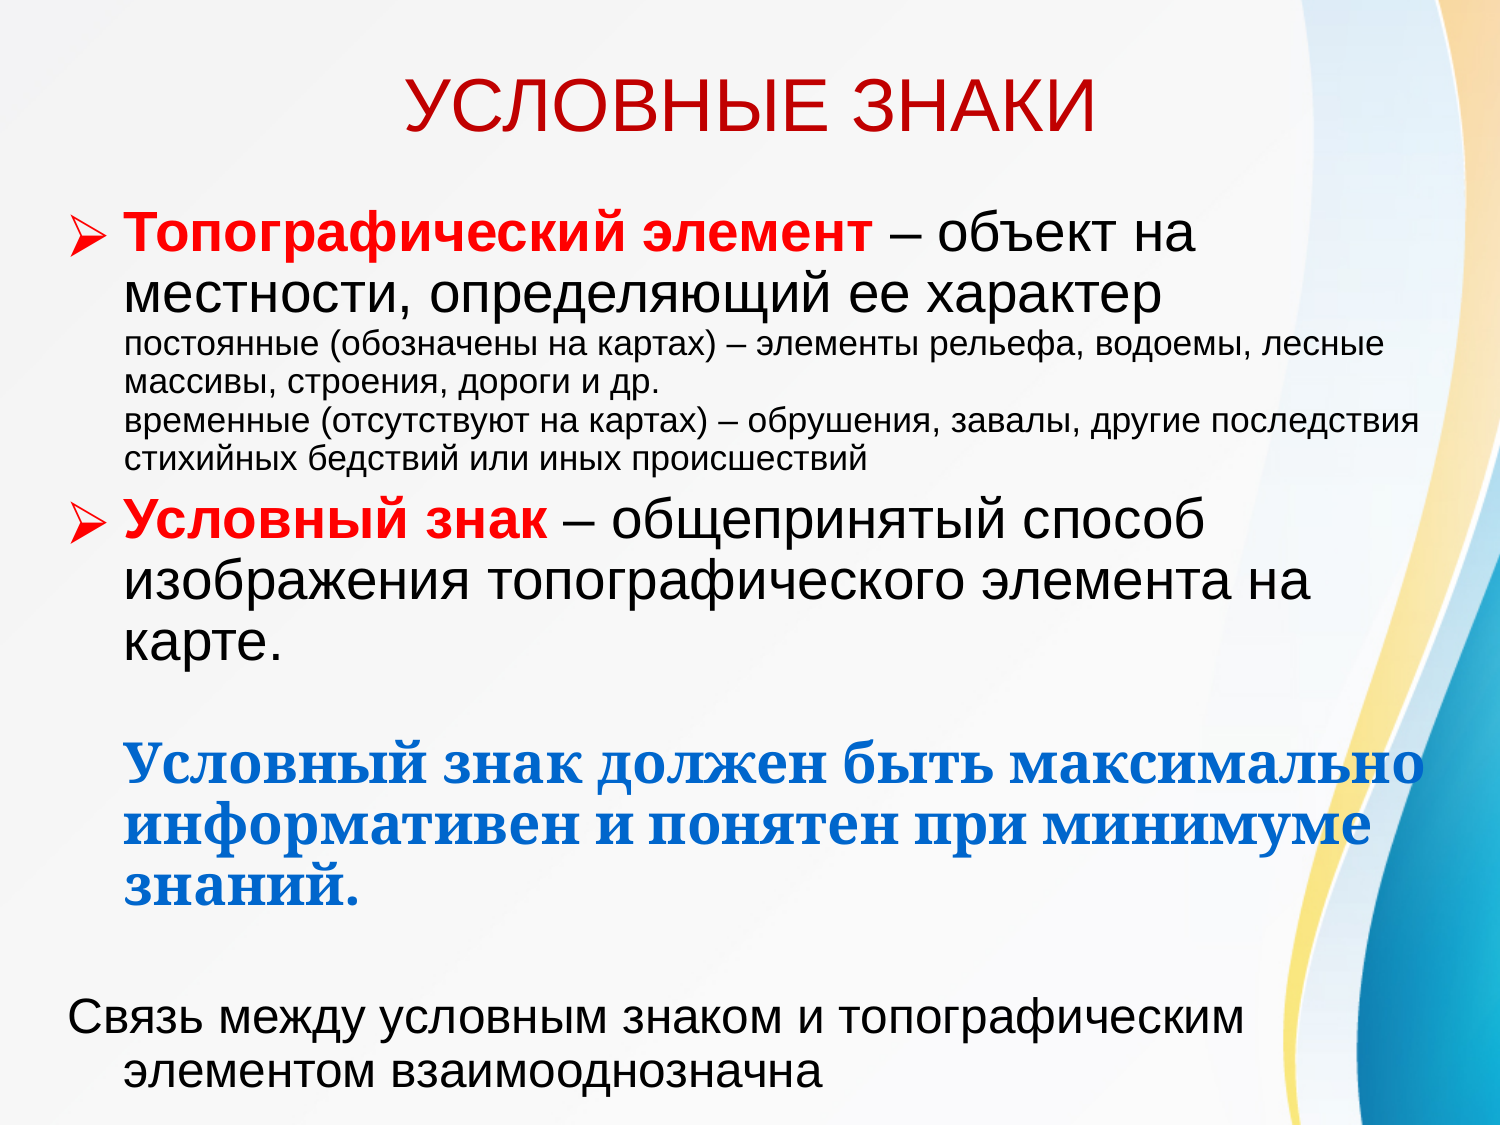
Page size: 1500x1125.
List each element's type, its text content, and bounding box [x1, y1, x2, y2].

picture [0, 0, 1500, 1125]
list Топографический элемент – объект на местности, определяющий ее характер постоянные (обозначены на картах) – элементы рельефа, водоемы, лесные массивы, строения, дороги и др. временные (отсутствуют на картах) – обрушения, завалы, другие последствия стихийных бедствий или иных происшествий Условный знак – общепринятый способ изображения топографического элемента на карте. Условный знак должен быть максимально информативен и понятен при минимуме знаний. Связь между условным знаком и топографическим элементом взаимооднозначна [52, 195, 1479, 1019]
title УСЛОВНЫЕ ЗНАКИ [38, 32, 1464, 171]
